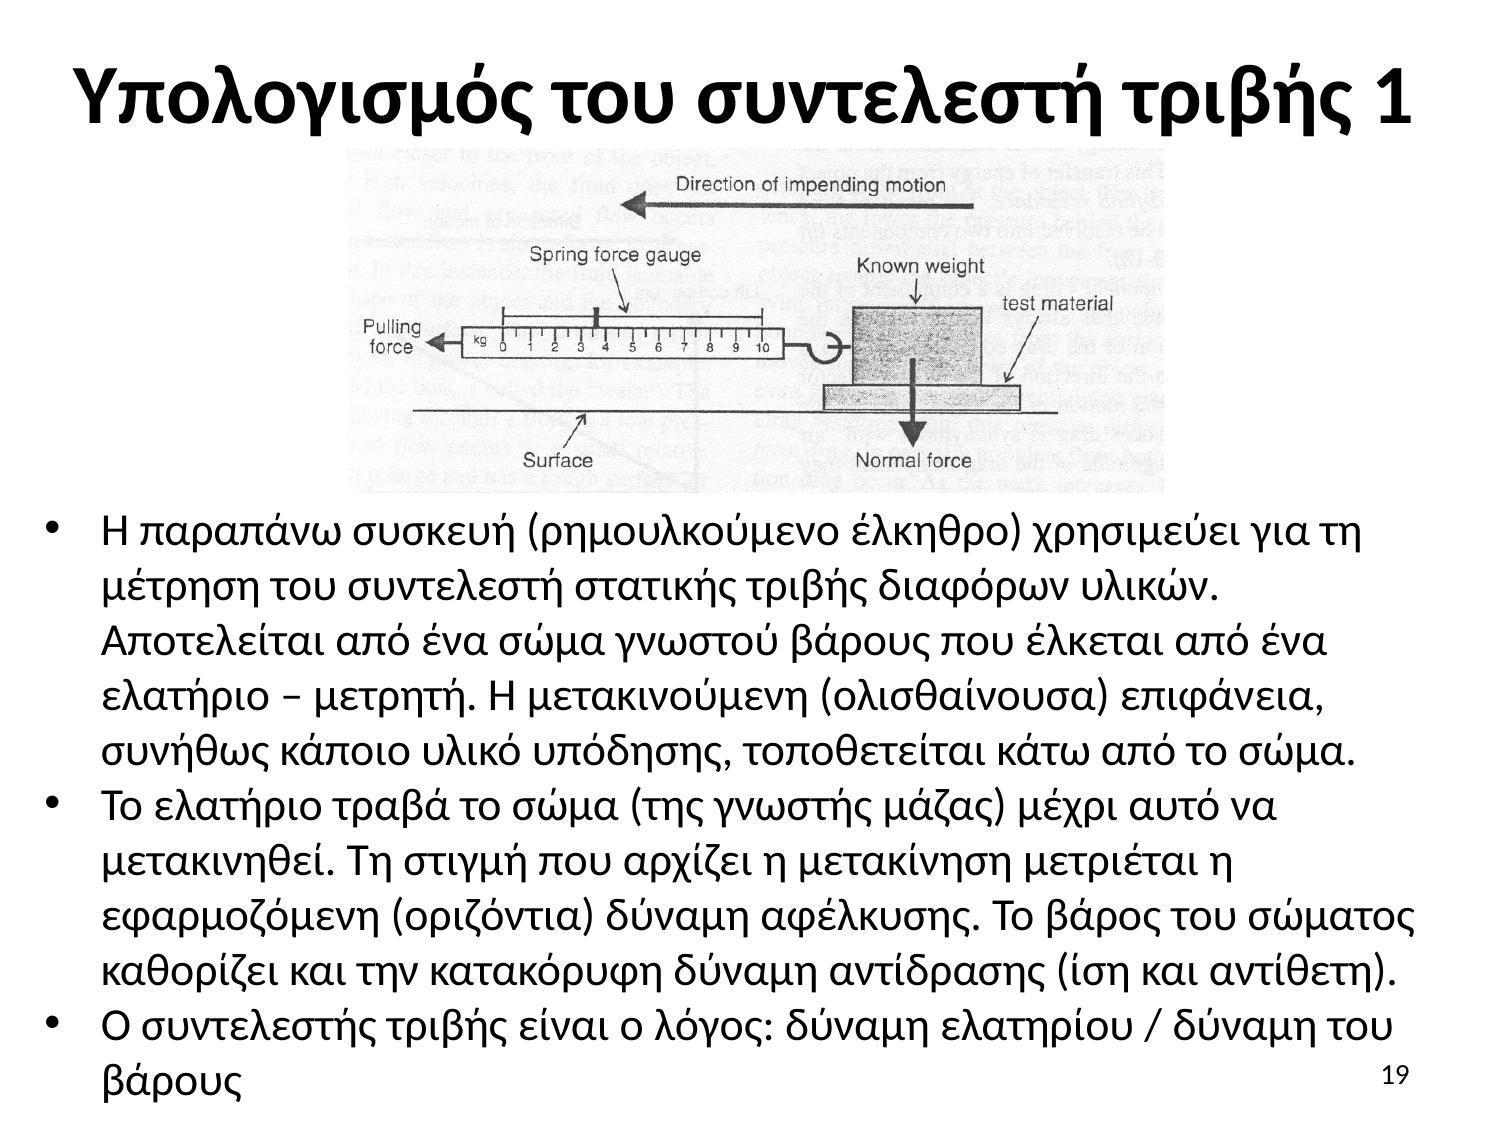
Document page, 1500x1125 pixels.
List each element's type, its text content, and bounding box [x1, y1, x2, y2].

list Η παραπάνω συσκευή (ρημουλκούμενο έλκηθρο) χρησιμεύει για τη μέτρηση του συντελεστή στατικής τριβής διαφόρων υλικών. Αποτελείται από ένα σώμα γνωστού βάρους που έλκεται από ένα ελατήριο – μετρητή. Η μετακινούμενη (ολισθαίνουσα) επιφάνεια, συνήθως κάποιο υλικό υπόδησης, τοποθετείται κάτω από το σώμα. Το ελατήριο τραβά το σώμα (της γνωστής μάζας) μέχρι αυτό να μετακινηθεί. Τη στιγμή που αρχίζει η μετακίνηση μετριέται η εφαρμοζόμενη (οριζόντια) δύναμη αφέλκυσης. Το βάρος του σώματος καθορίζει και την κατακόρυφη δύναμη αντίδρασης (ίση και αντίθετη). Ο συντελεστής τριβής είναι ο λόγος: δύναμη ελατηρίου / δύναμη του βάρους [29, 492, 1459, 1050]
slide_number 19 [1074, 1042, 1425, 1103]
title Υπολογισμός του συντελεστή τριβής 1 [54, 30, 1436, 149]
picture [348, 148, 1164, 493]
